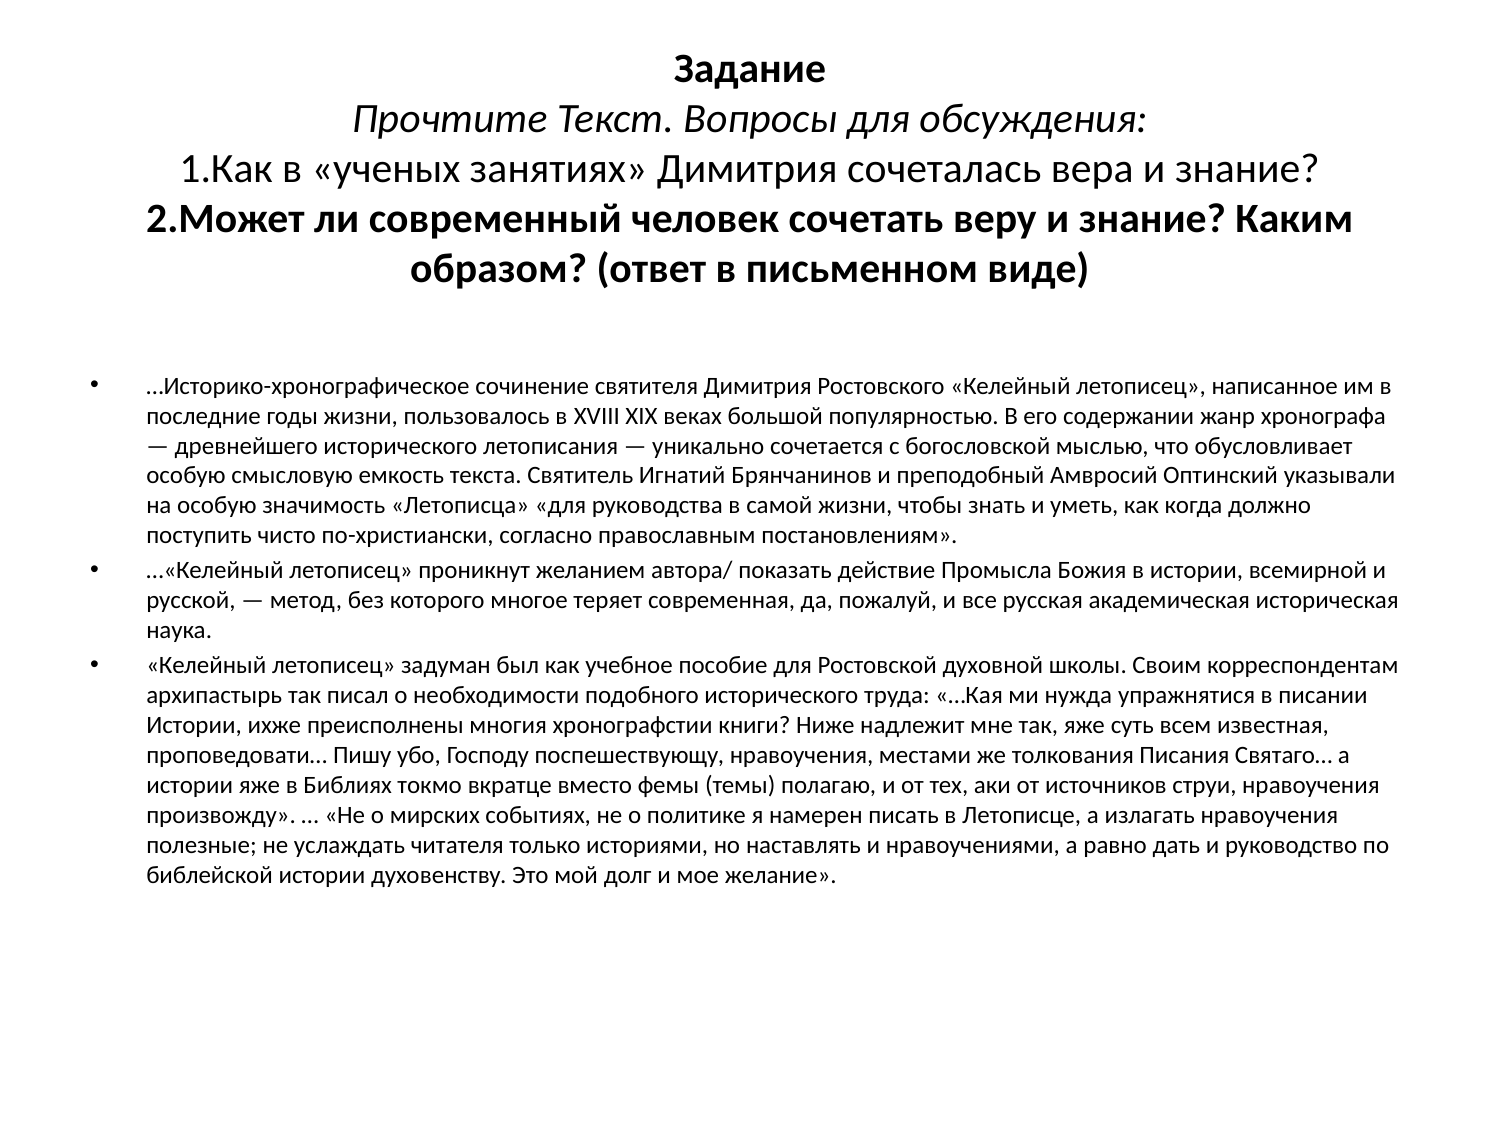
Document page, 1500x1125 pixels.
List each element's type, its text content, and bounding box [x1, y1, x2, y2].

list …Историко-хронографическое сочинение святителя Димитрия Ростовского «Келейный летописец», написанное им в последние годы жизни, пользовалось в XVIII XIX веках большой популярностью. В его содержании жанр хронографа — древнейшего исторического летописания — уникально сочетается с богословской мыслью, что обусловливает особую смысловую емкость текста. Святитель Игнатий Брянчанинов и преподобный Амвросий Оптинский указывали на особую значимость «Летописца» «для руководства в самой жизни, чтобы знать и уметь, как когда должно поступить чисто по-христиански, согласно православным постановлениям». …«Келейный летописец» проникнут желанием автора/ показать действие Промысла Божия в истории, всемирной и русской, — метод, без которого многое теряет современная, да, пожалуй, и все русская академическая историческая наука. «Келейный летописец» задуман был как учебное пособие для Ростовской духовной школы. Своим корреспондентам архипастырь так писал о необходимости подобного исторического труда: «…Кая ми нужда упражнятися в писании Истории, ихже преисполнены многия хронографстии книги? Ниже надлежит мне так, яже суть всем известная, проповедовати… Пишу убо, Господу поспешествующу, нравоучения, местами же толкования Писания Святаго… а истории яже в Библиях токмо вкратце вместо фемы (темы) полагаю, и от тех, аки от источников струи, нравоучения произвожду». … «Не о мирских событиях, не о политике я намерен писать в Летописце, а излагать нравоучения полезные; не услаждать читателя только историями, но наставлять и нравоучениями, а равно дать и руководство по библейской истории духовенству. Это мой долг и мое желание». [75, 361, 1425, 965]
title Задание Прочтите Текст. Вопросы для обсуждения: 1.Как в «ученых занятиях» Димитрия сочеталась вера и знание? 2.Может ли современный человек сочетать веру и знание? Каким образом? (ответ в письменном виде) [75, 42, 1425, 339]
